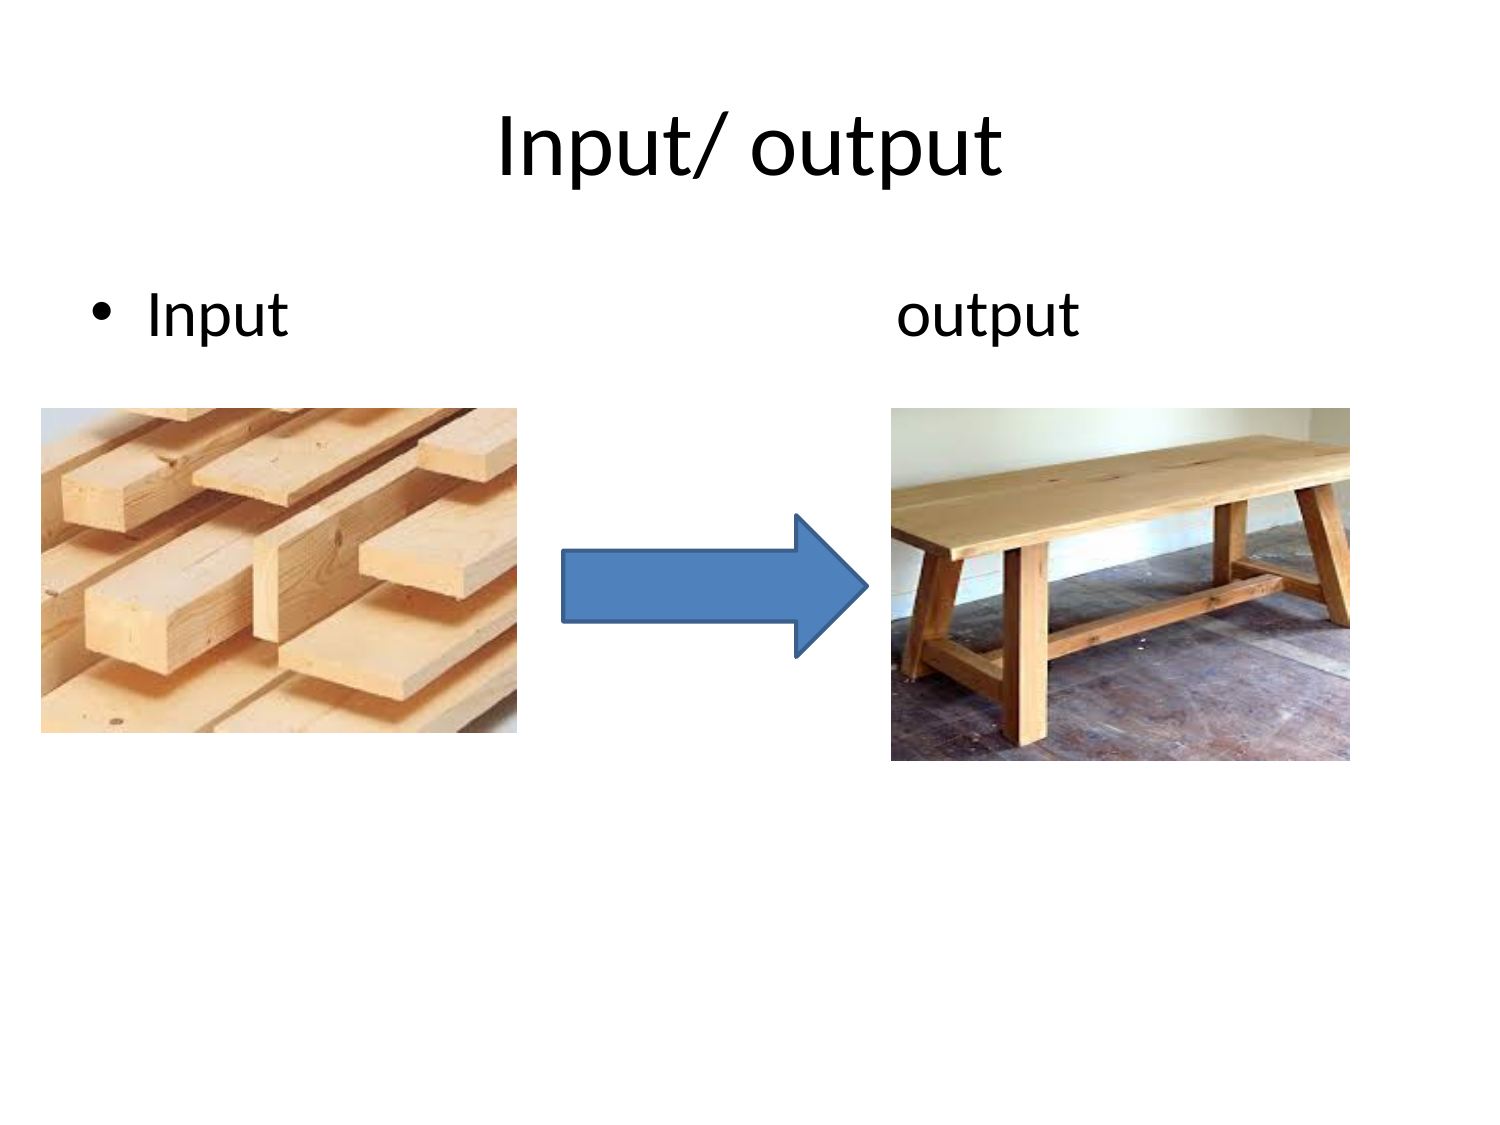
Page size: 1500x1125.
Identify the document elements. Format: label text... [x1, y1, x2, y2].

text_box [561, 513, 870, 659]
picture [891, 408, 1350, 761]
list Input output [75, 262, 1425, 1005]
title Input/ output [75, 45, 1425, 233]
picture [41, 408, 517, 734]
